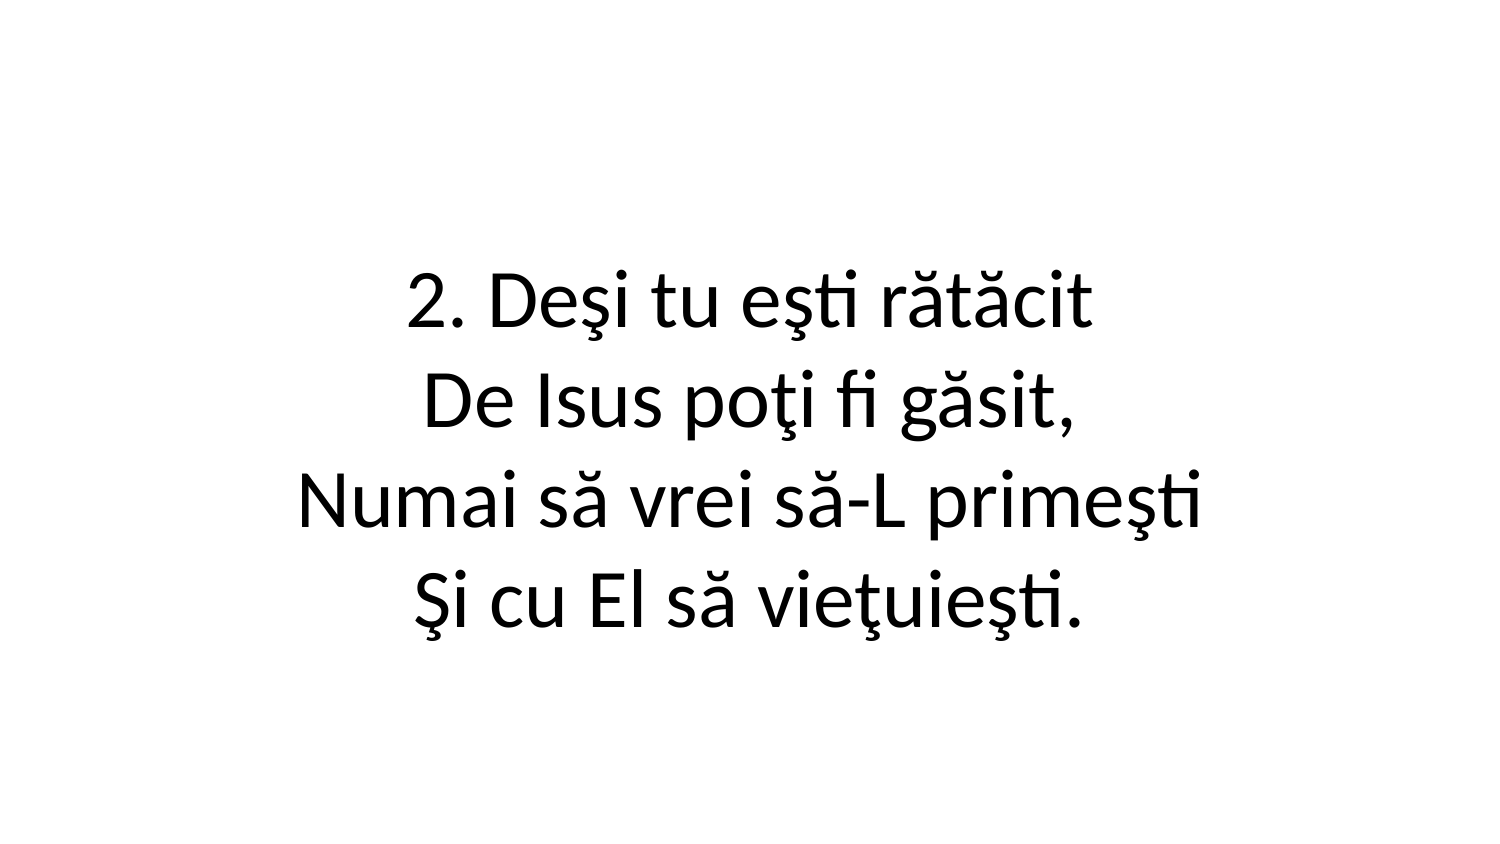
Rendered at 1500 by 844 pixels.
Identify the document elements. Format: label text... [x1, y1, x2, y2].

text_box 2. Deşi tu eşti rătăcit De Isus poţi fi găsit, Numai să vrei să-L primeşti Şi cu El să vieţuieşti. [281, 192, 1219, 652]
